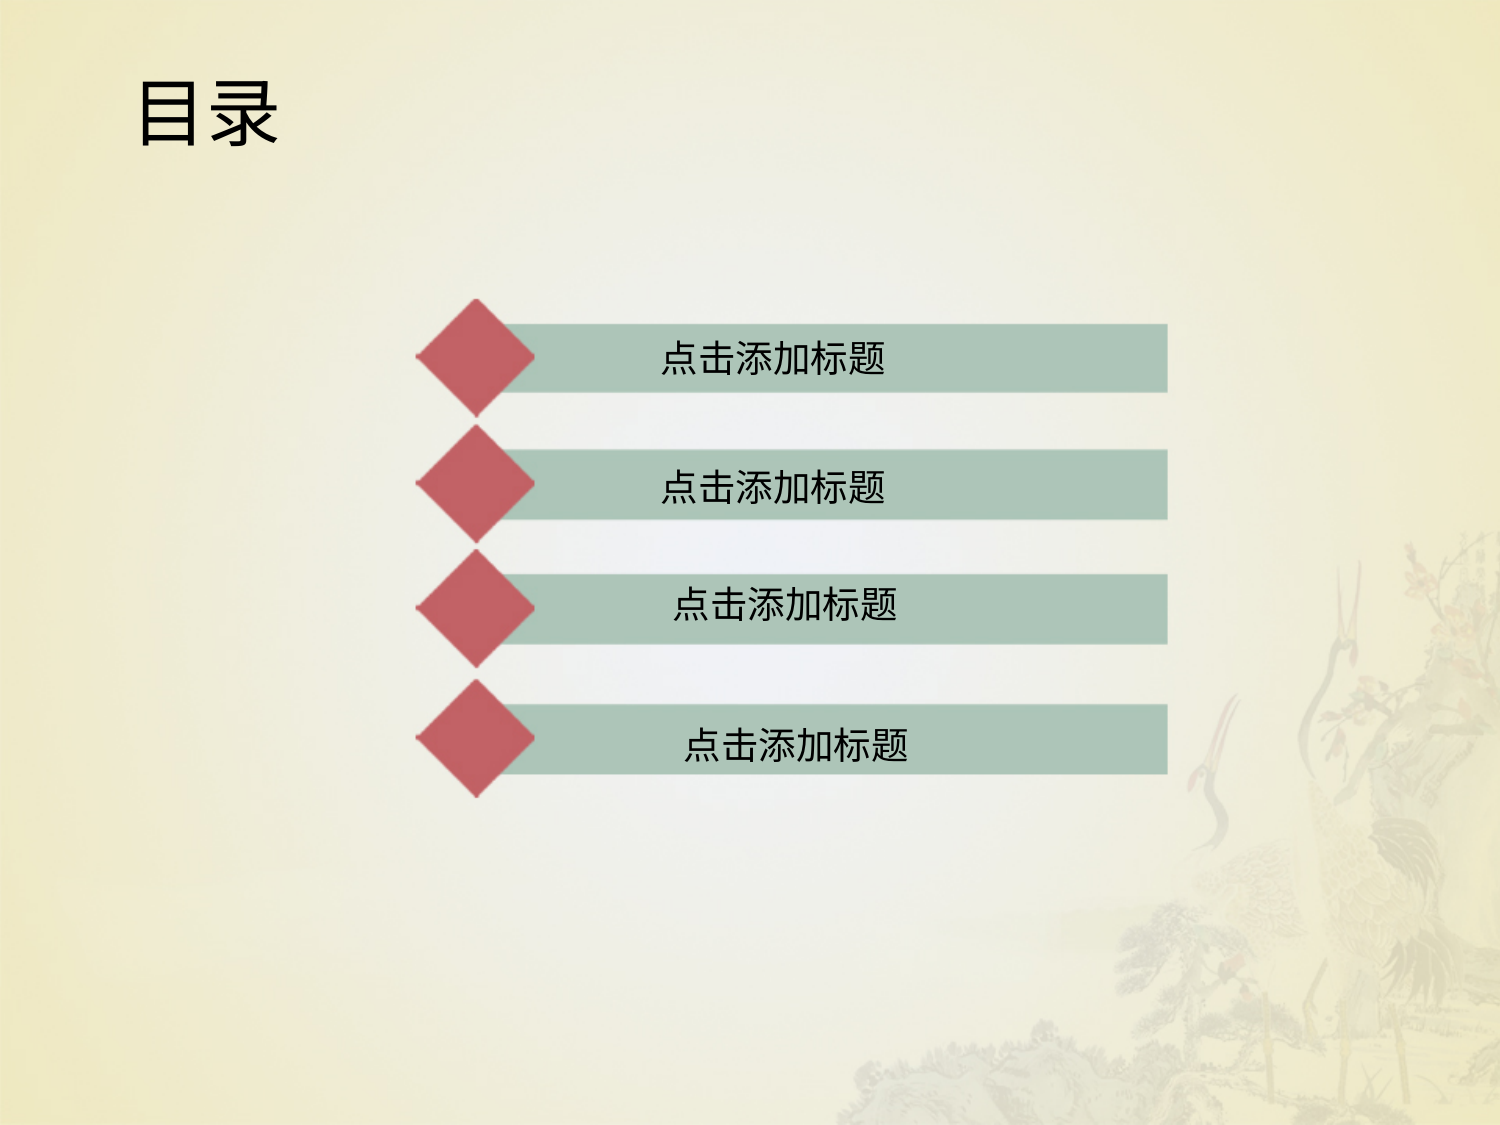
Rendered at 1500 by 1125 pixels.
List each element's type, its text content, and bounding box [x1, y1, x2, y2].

text_box 点击添加标题 [645, 456, 901, 517]
text_box 点击添加标题 [669, 714, 924, 775]
picture [0, 0, 1500, 1125]
text_box 目录 [117, 58, 305, 164]
text_box 点击添加标题 [657, 574, 913, 634]
text_box 点击添加标题 [645, 328, 901, 388]
